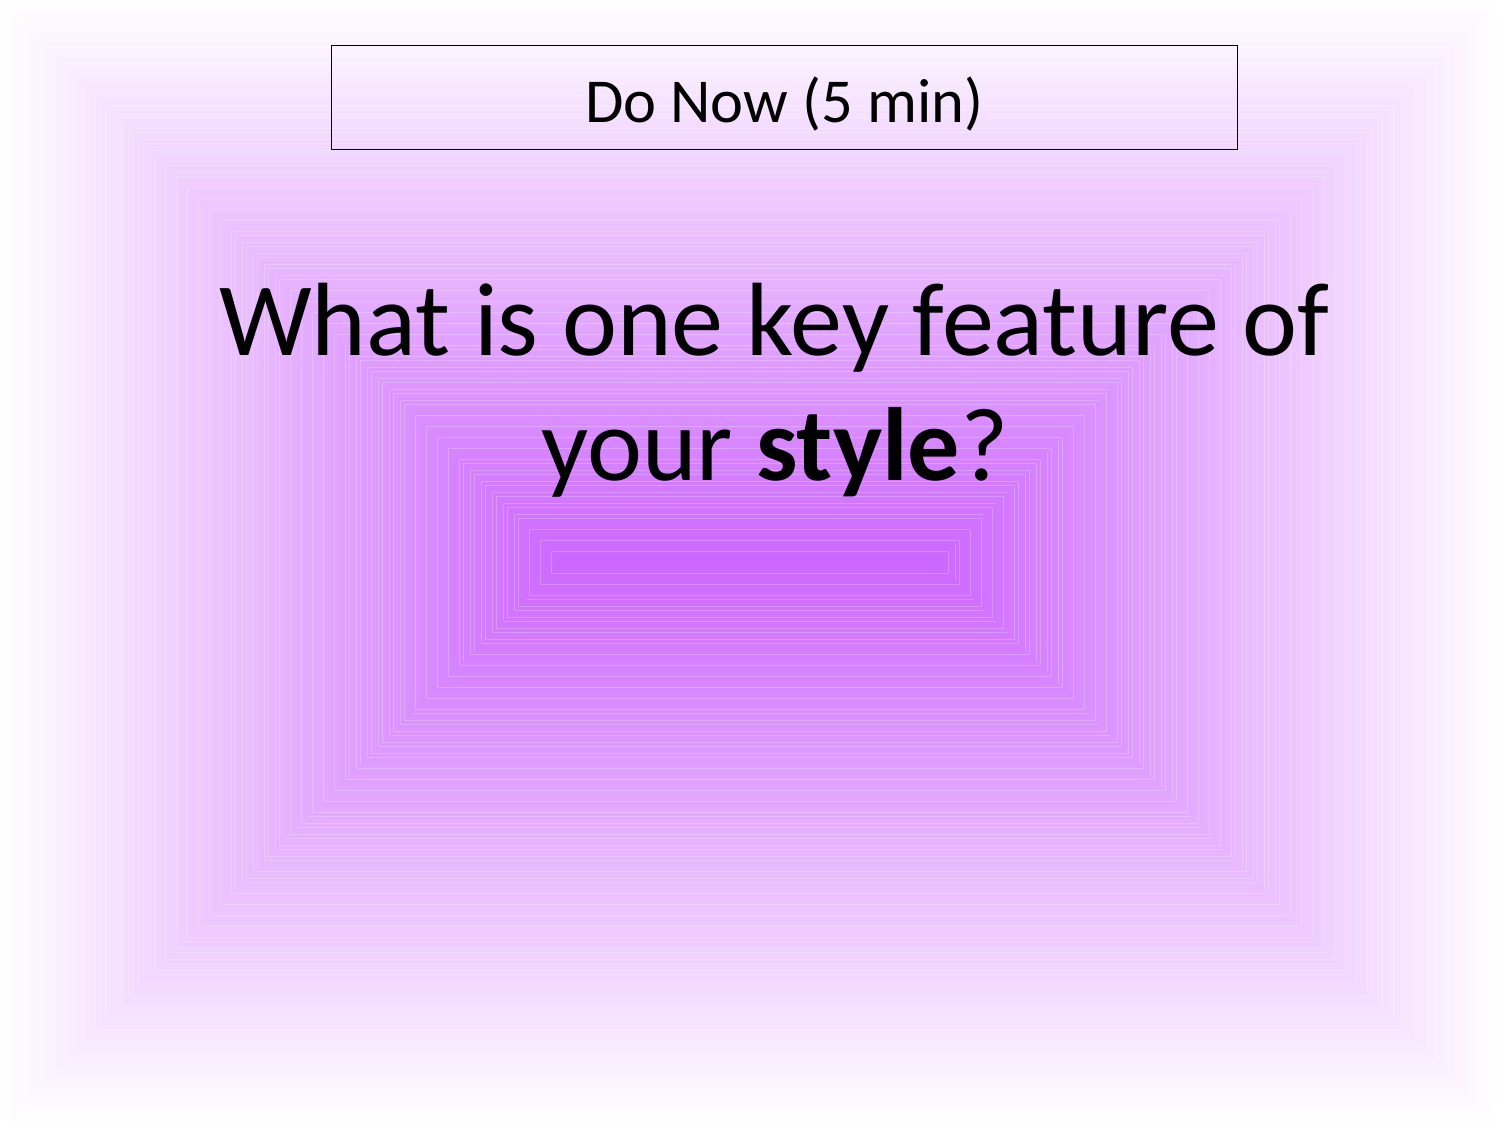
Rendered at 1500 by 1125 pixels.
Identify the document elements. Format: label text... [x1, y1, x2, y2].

text_box What is one key feature of your style? [174, 243, 1375, 634]
text_box Do Now (5 min) [331, 45, 1238, 150]
